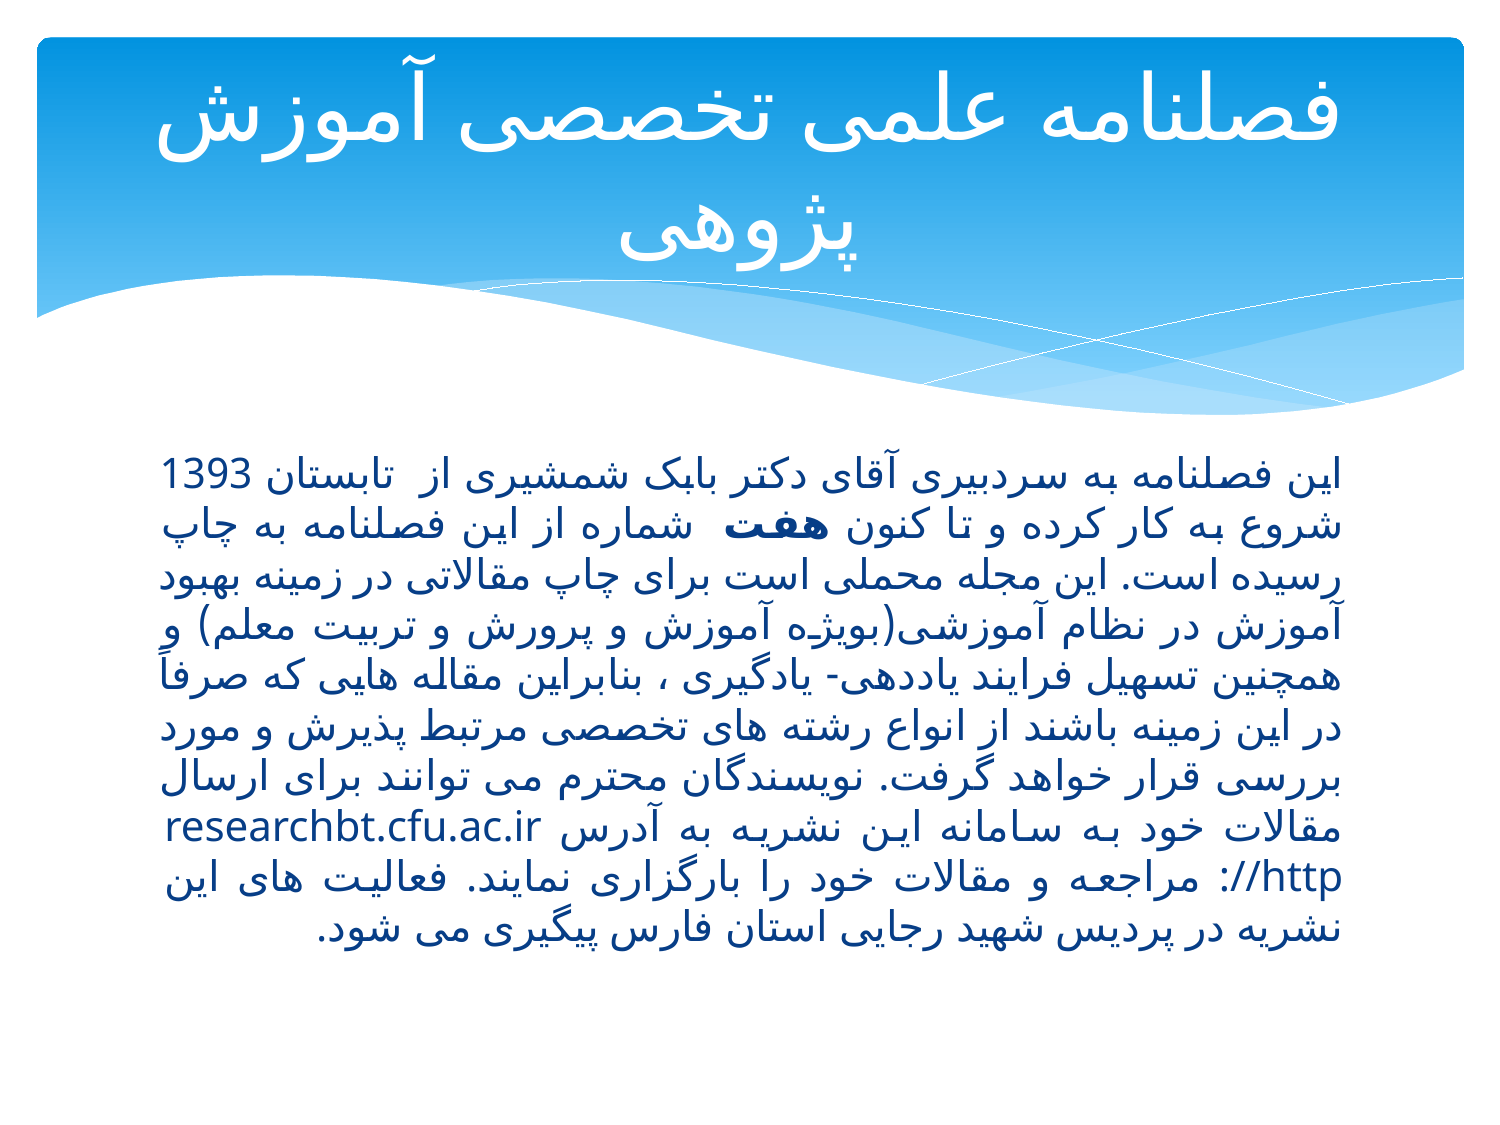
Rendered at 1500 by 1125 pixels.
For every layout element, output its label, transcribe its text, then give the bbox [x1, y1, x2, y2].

title فصلنامه علمی تخصصی آموزش پژوهی [75, 55, 1425, 261]
list این فصلنامه به سردبیری آقای دکتر بابک شمشیری از تابستان 1393 شروع به کار کرده و تا کنون هفت شماره از این فصلنامه به چاپ رسیده است. این مجله محملی است برای چاپ مقالاتی در زمینه بهبود آموزش در نظام آموزشی(بویژه آموزش و پرورش و تربیت معلم) و همچنین تسهیل فرایند یاددهی- یادگیری ، بنابراین مقاله هایی که صرفاً در این زمینه باشند از انواع رشته های تخصصی مرتبط پذیرش و مورد بررسی قرار خواهد گرفت. نویسندگان محترم می توانند برای ارسال مقالات خود به سامانه این نشریه به آدرس researchbt.cfu.ac.ir ://http مراجعه و مقالات خود را بارگزاری نمایند. فعالیت های این نشریه در پردیس شهید رجایی استان فارس پیگیری می شود. [143, 438, 1359, 1005]
